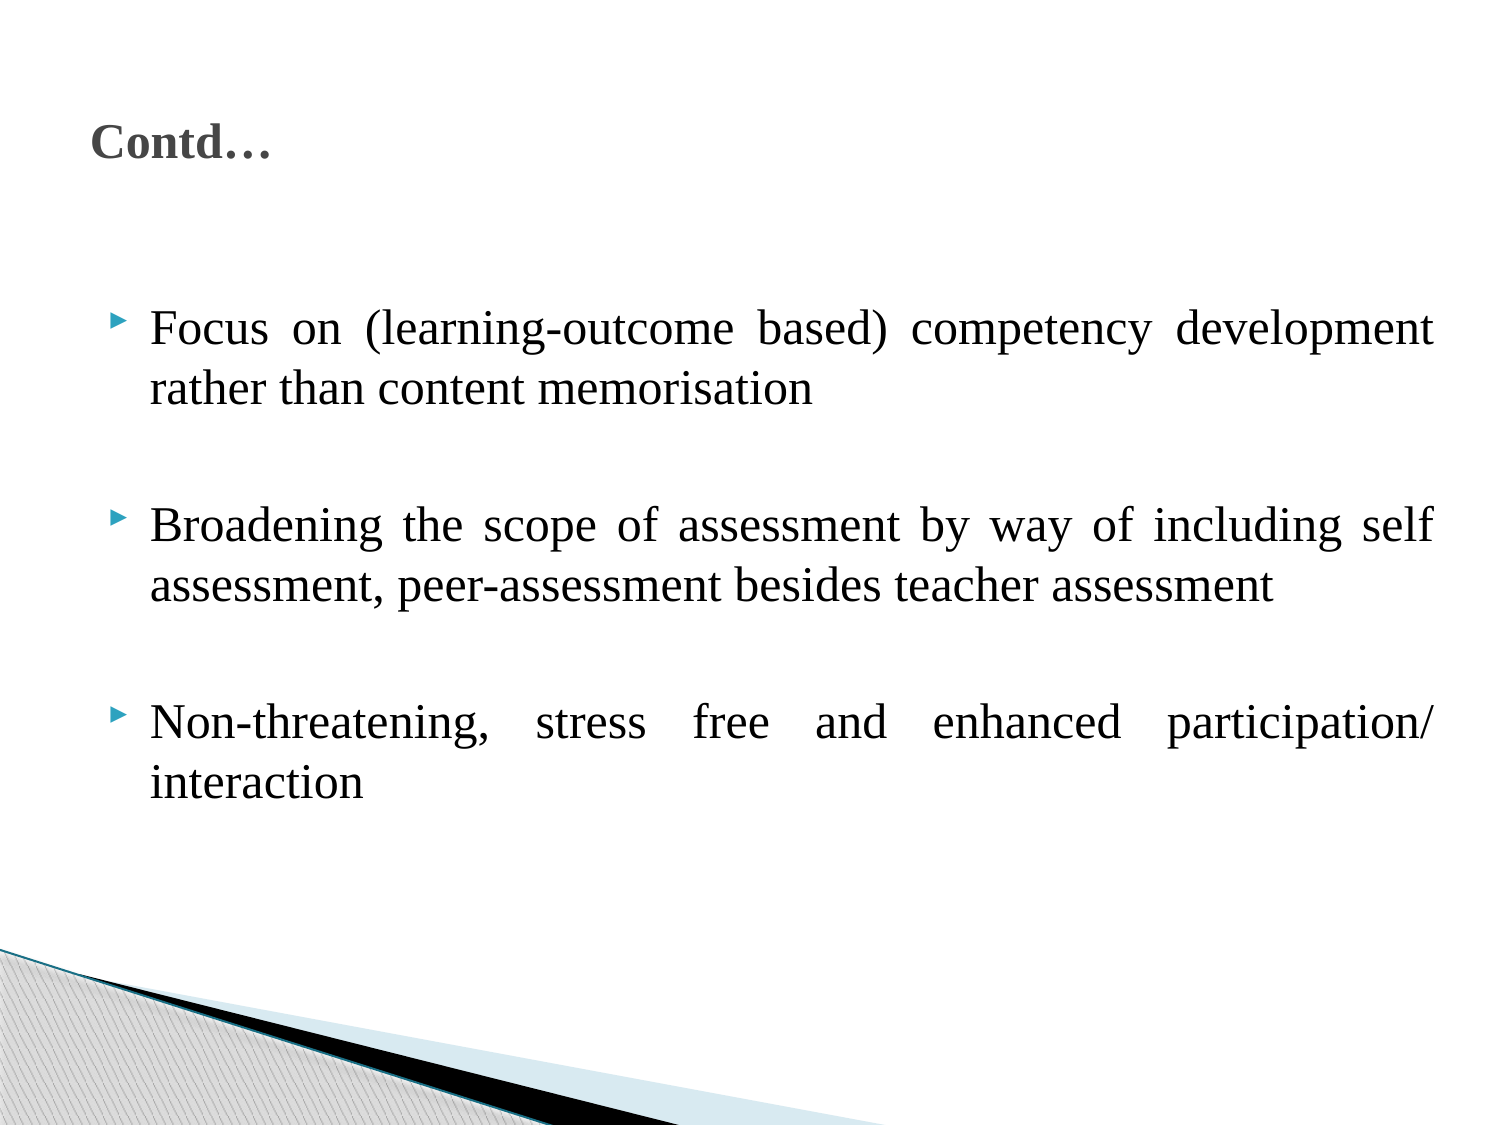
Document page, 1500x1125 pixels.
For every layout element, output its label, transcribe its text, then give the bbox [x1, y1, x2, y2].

title Contd… [75, 45, 1425, 233]
list Focus on (learning-outcome based) competency development rather than content memorisation Broadening the scope of assessment by way of including self assessment, peer-assessment besides teacher assessment Non-threatening, stress free and enhanced participation/ interaction [75, 287, 1450, 986]
